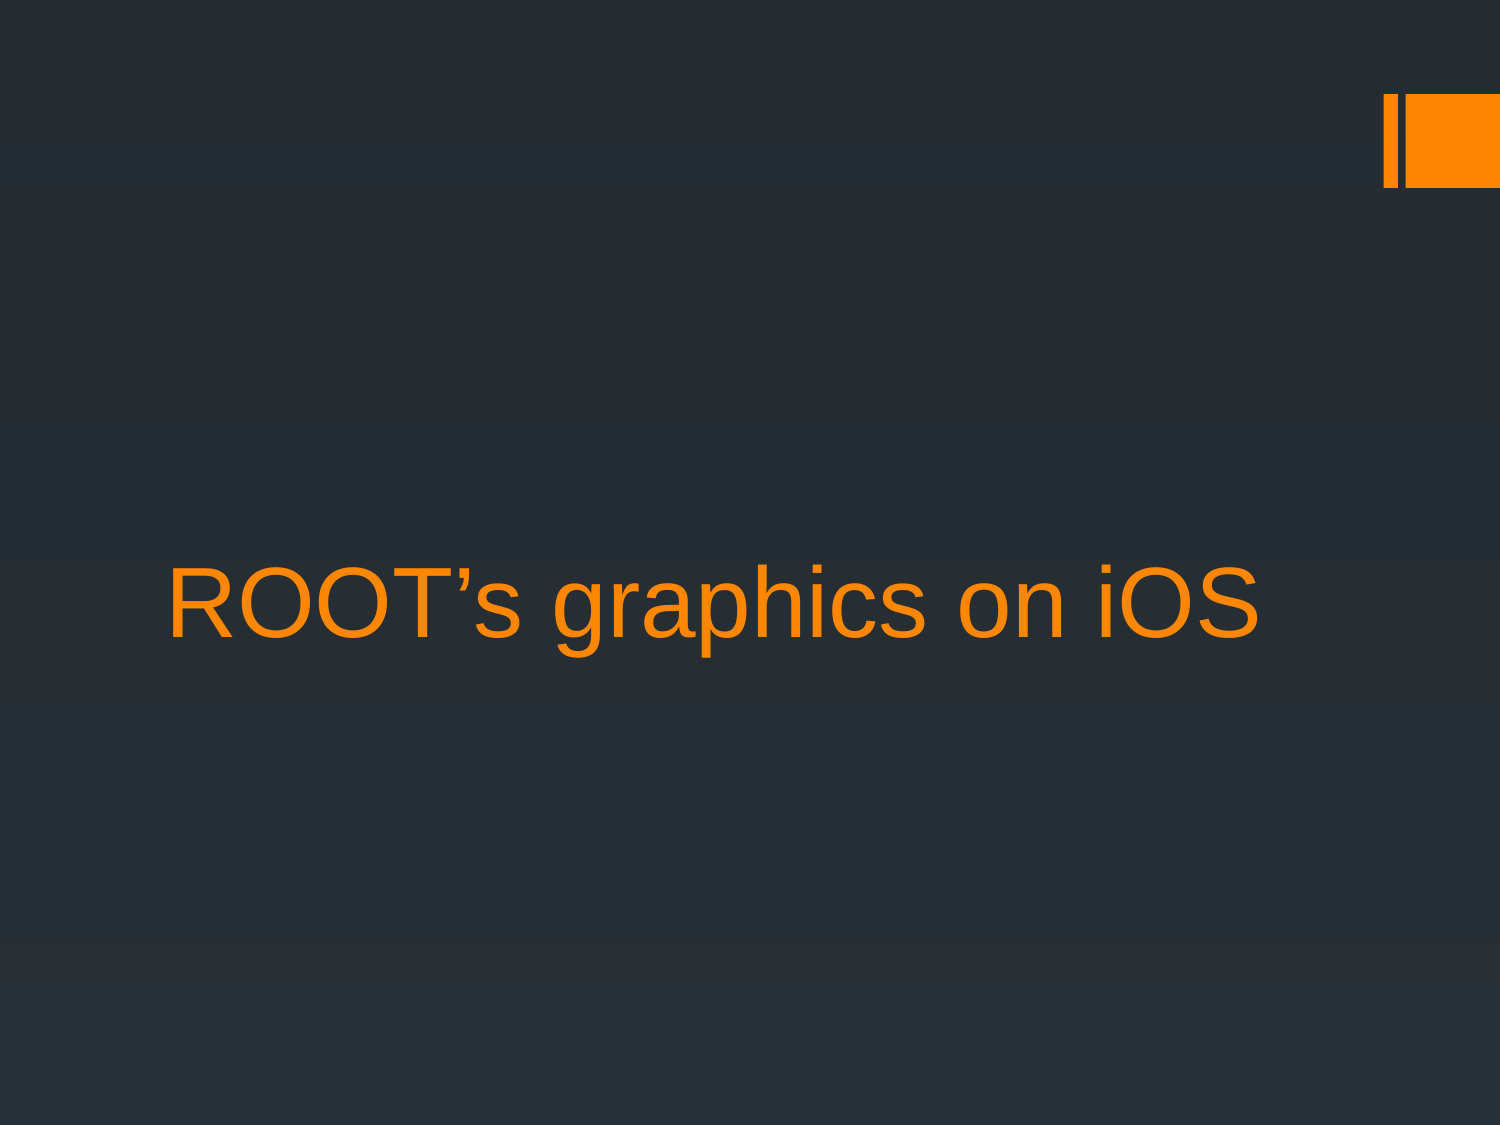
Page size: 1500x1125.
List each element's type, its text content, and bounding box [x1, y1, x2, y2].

title ROOT’s graphics on iOS [150, 239, 1350, 665]
